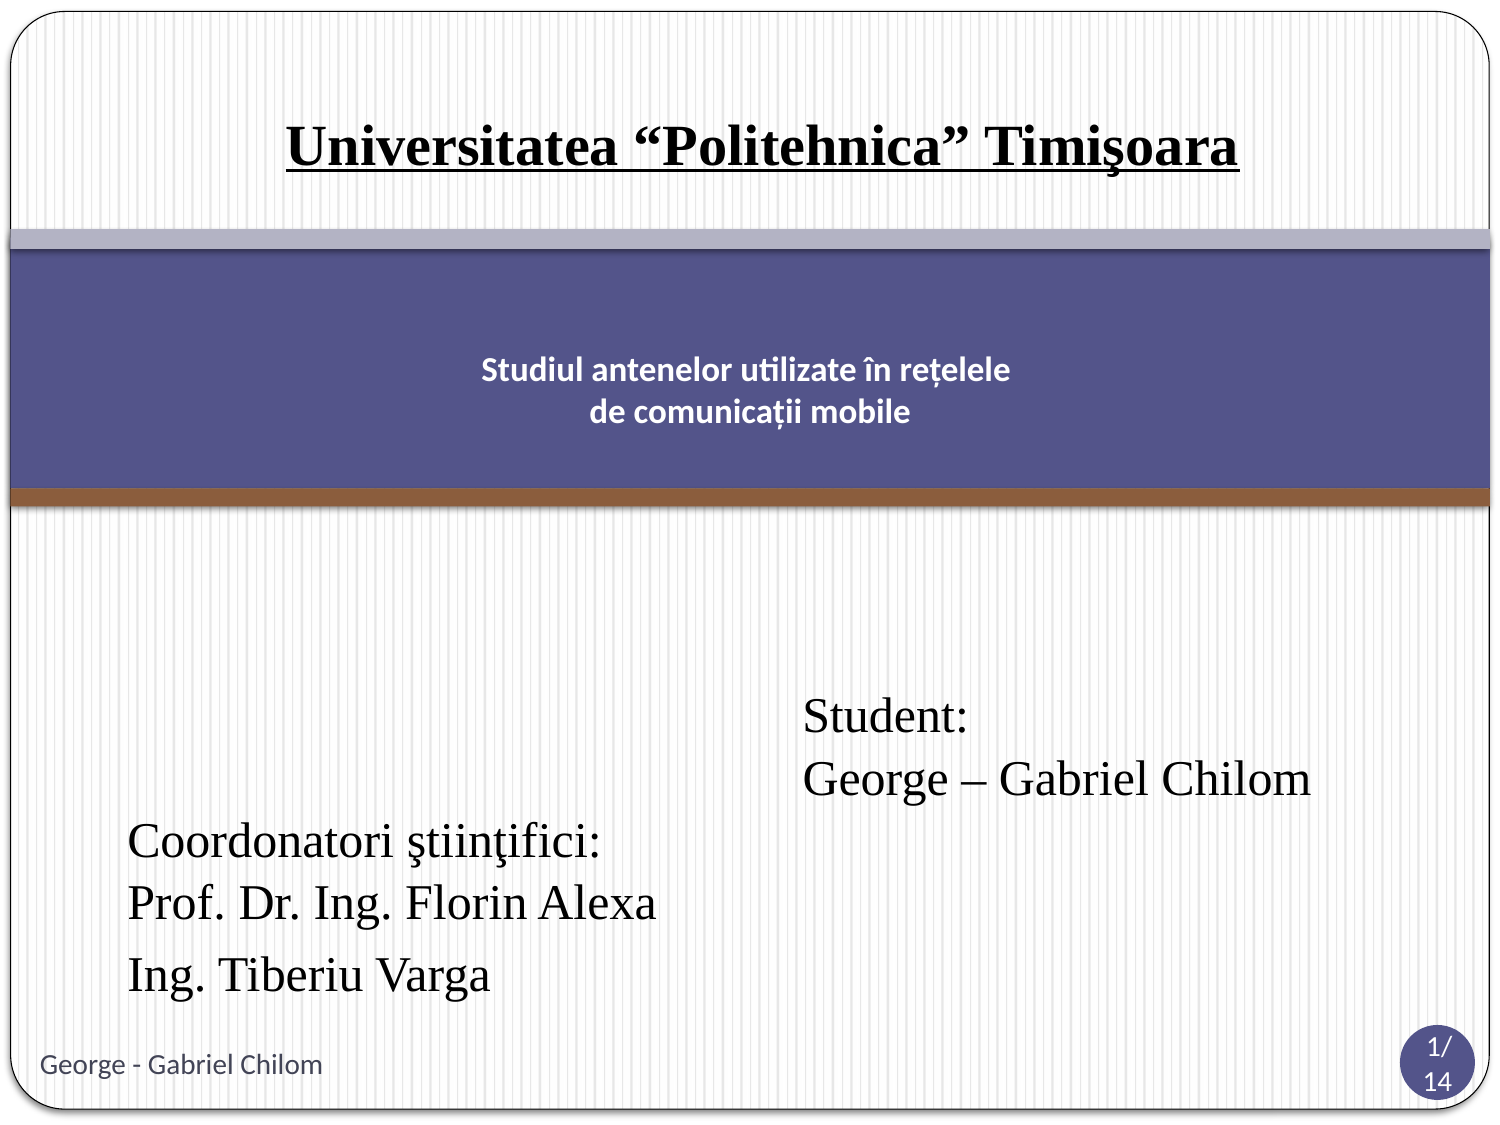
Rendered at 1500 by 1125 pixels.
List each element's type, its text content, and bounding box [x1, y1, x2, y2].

slide_number 1/14 [1399, 1024, 1475, 1100]
text_box Universitatea “Politehnica” Timişoara [262, 99, 1263, 185]
footer George - Gabriel Chilom [24, 1025, 675, 1100]
text_box Student: [787, 674, 1300, 763]
subtitle George – Gabriel Chilom [787, 737, 1363, 826]
text_box Coordonatori ştiinţifici: [112, 799, 688, 862]
text_box Prof. Dr. Ing. Florin Alexa Ing. Tiberiu Varga [112, 862, 688, 1025]
title Studiul antenelor utilizate în reţelele de comunicaţii mobile [74, 337, 1426, 489]
